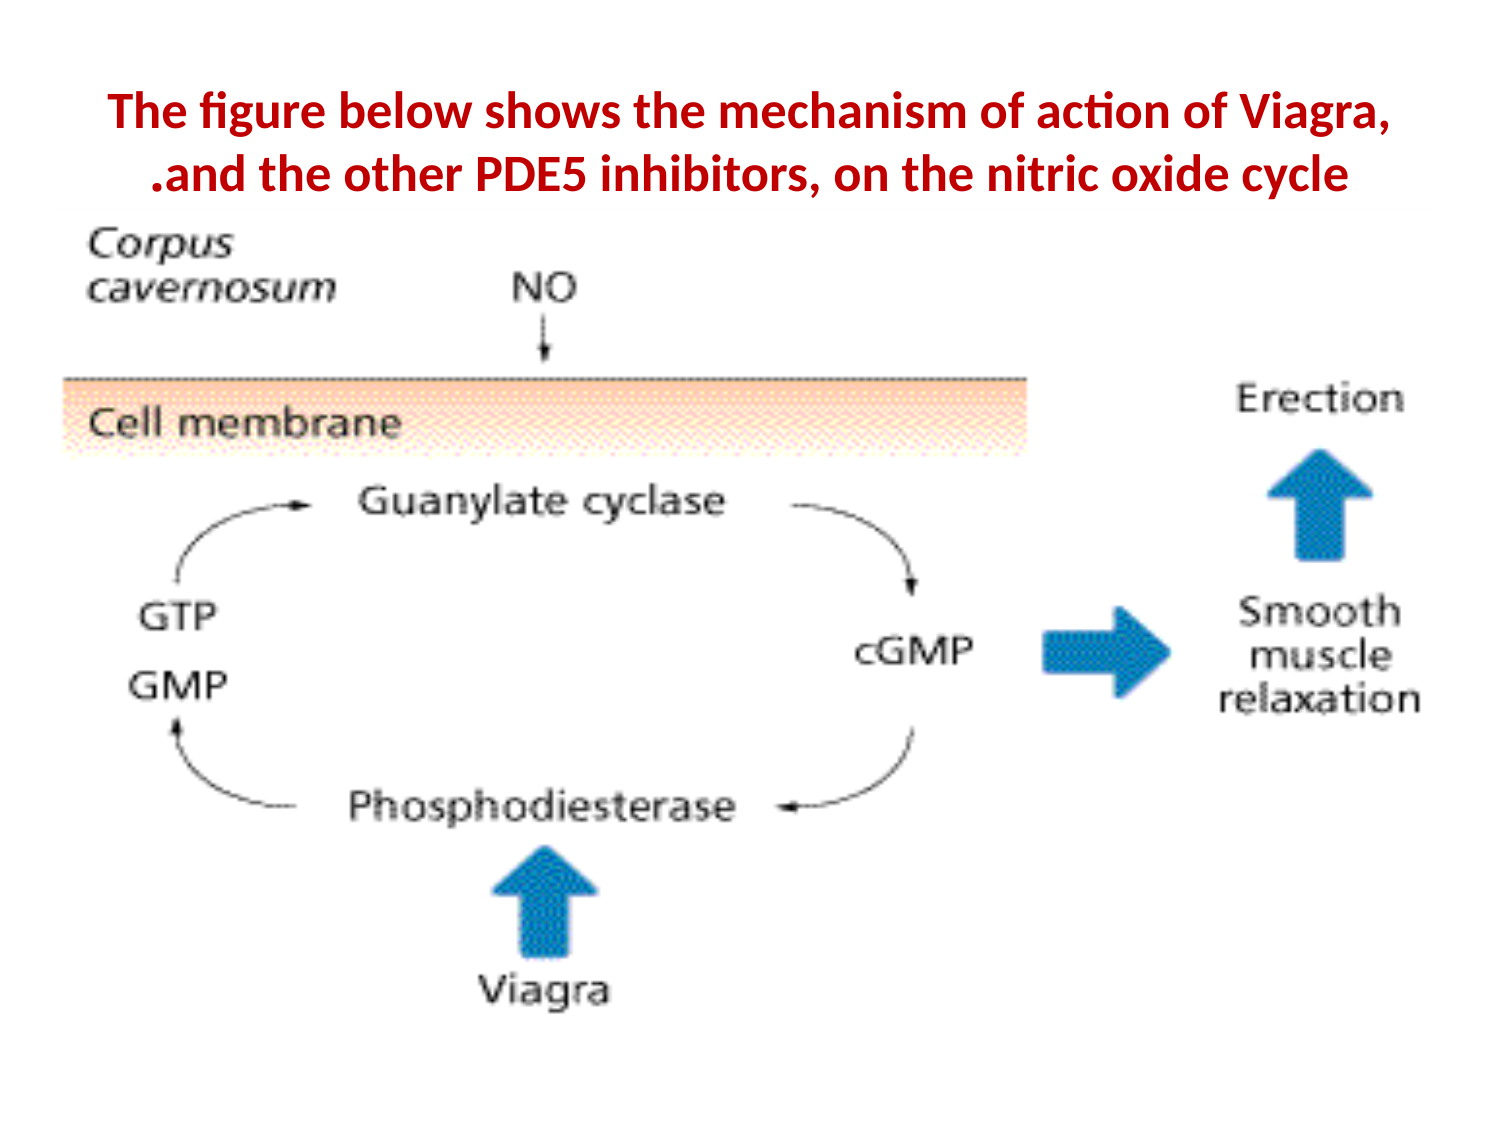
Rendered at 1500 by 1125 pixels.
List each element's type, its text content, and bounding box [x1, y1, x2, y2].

picture [52, 207, 1436, 1024]
title The figure below shows the mechanism of action of Viagra, and the other PDE5 inhibitors, on the nitric oxide cycle. [75, 45, 1425, 206]
